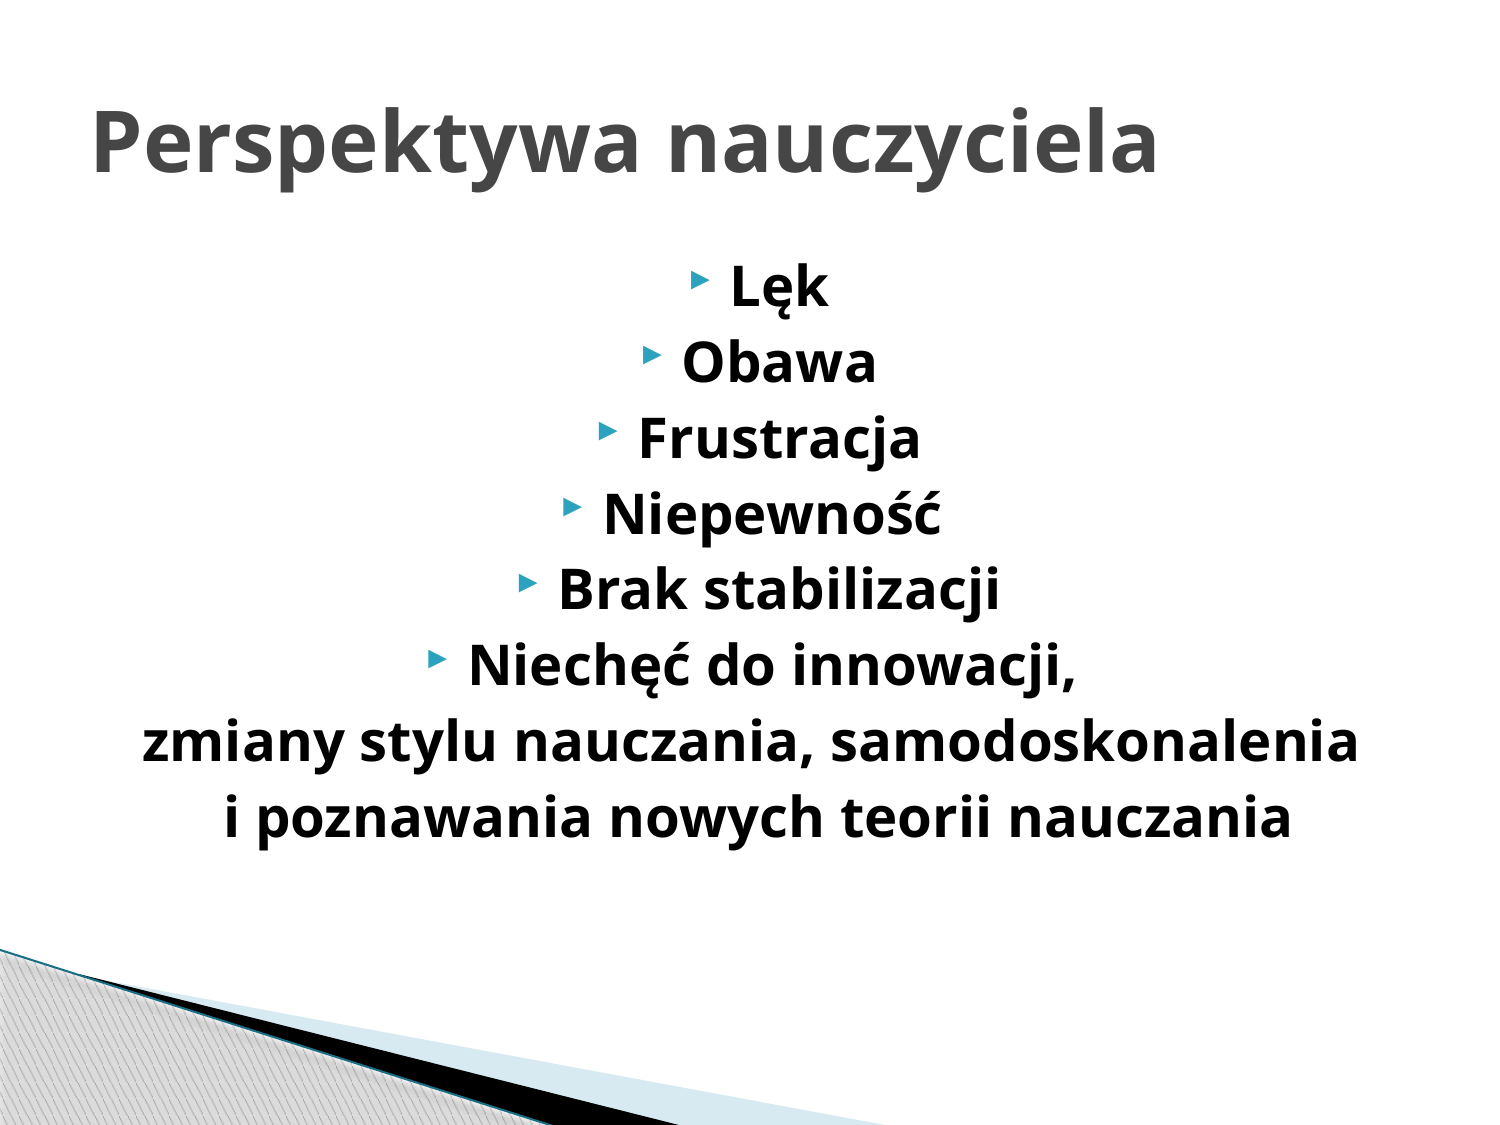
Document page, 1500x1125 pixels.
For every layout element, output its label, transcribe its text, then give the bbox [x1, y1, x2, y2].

list Lęk Obawa Frustracja Niepewność Brak stabilizacji Niechęć do innowacji, zmiany stylu nauczania, samodoskonalenia i poznawania nowych teorii nauczania [75, 243, 1425, 986]
title Perspektywa nauczyciela [75, 45, 1425, 233]
